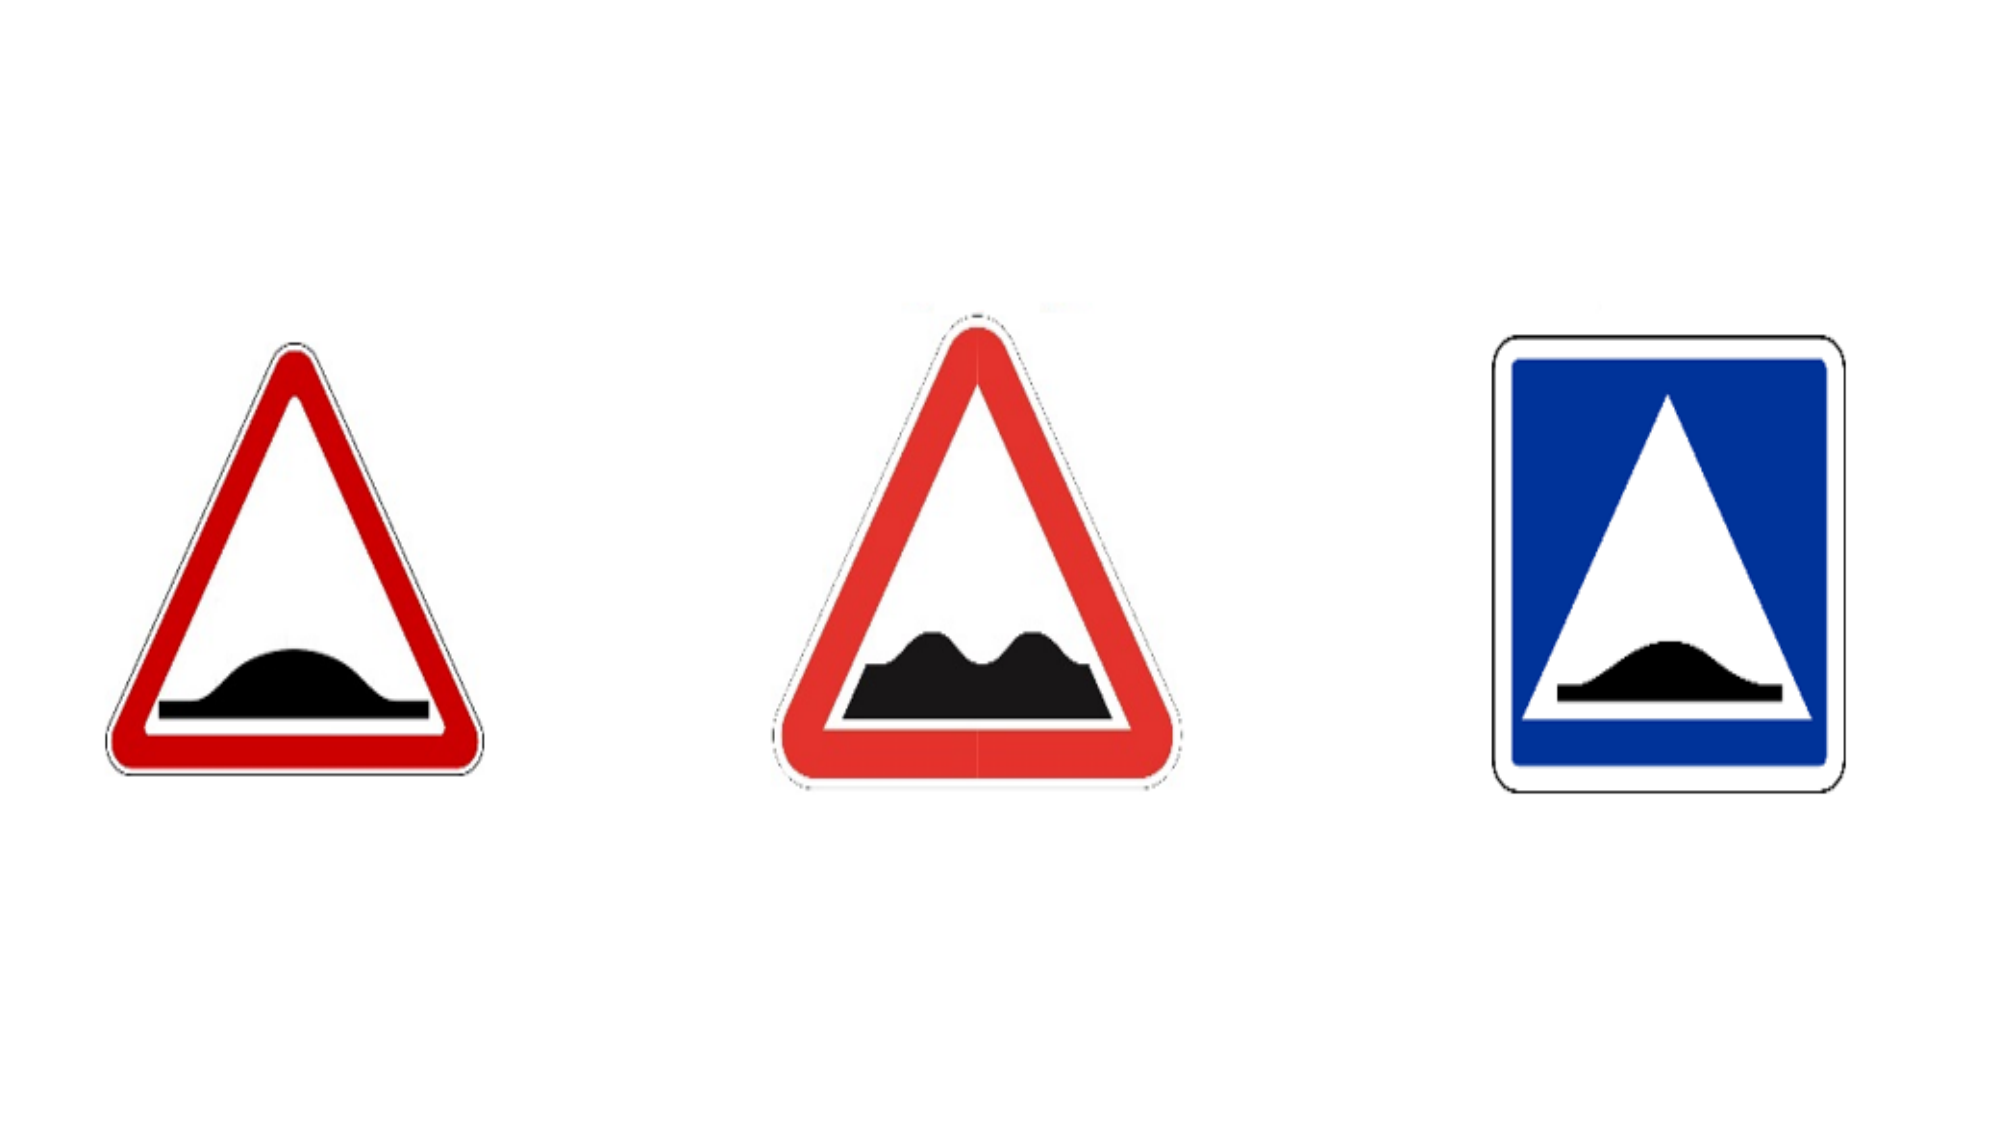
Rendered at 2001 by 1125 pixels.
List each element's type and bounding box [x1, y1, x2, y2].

picture [0, 281, 2000, 834]
